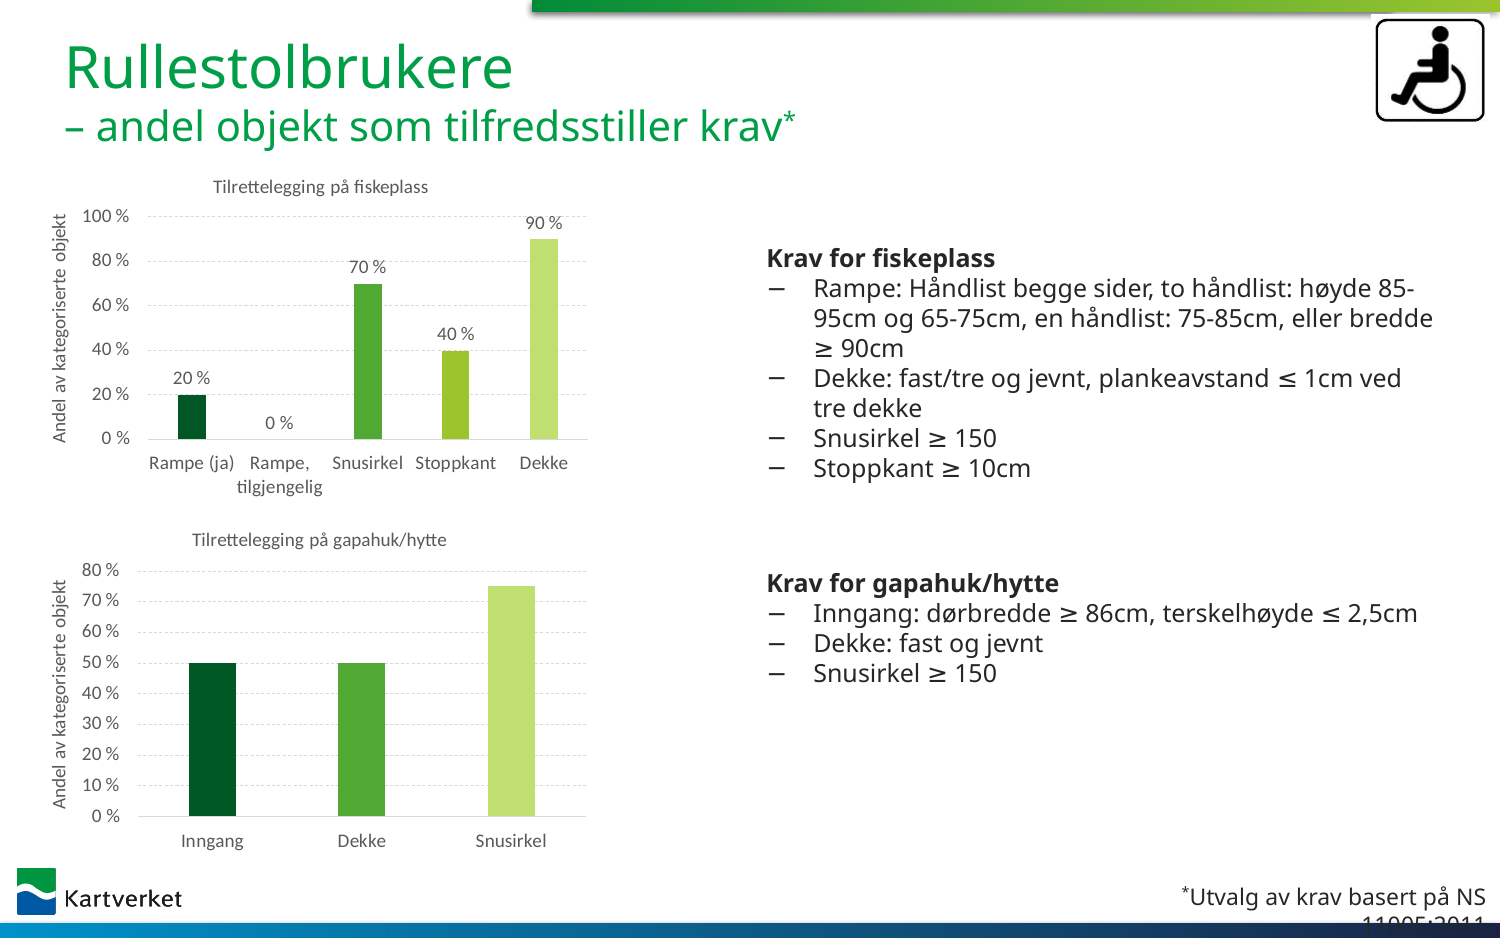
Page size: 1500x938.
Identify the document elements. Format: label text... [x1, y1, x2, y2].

text_box Rullestolbrukere – andel objekt som tilfredsstiller krav* [49, 29, 1431, 158]
picture [41, 166, 599, 505]
text_box Krav for gapahuk/hytte Inngang: dørbredde ≥ 86cm, terskelhøyde ≤ 2,5cm Dekke: fast og jevnt Snusirkel ≥ 150 [751, 560, 1452, 695]
picture [1371, 13, 1491, 127]
picture [41, 520, 597, 859]
text_box *Utvalg av krav basert på NS 11005:2011 [1068, 873, 1500, 938]
text_box Krav for fiskeplass Rampe: Håndlist begge sider, to håndlist: høyde 85-95cm og 65-75cm, en håndlist: 75-85cm, eller bredde ≥ 90cm Dekke: fast/tre og jevnt, plankeavstand ≤ 1cm ved tre dekke Snusirkel ≥ 150 Stoppkant ≥ 10cm [751, 235, 1452, 490]
